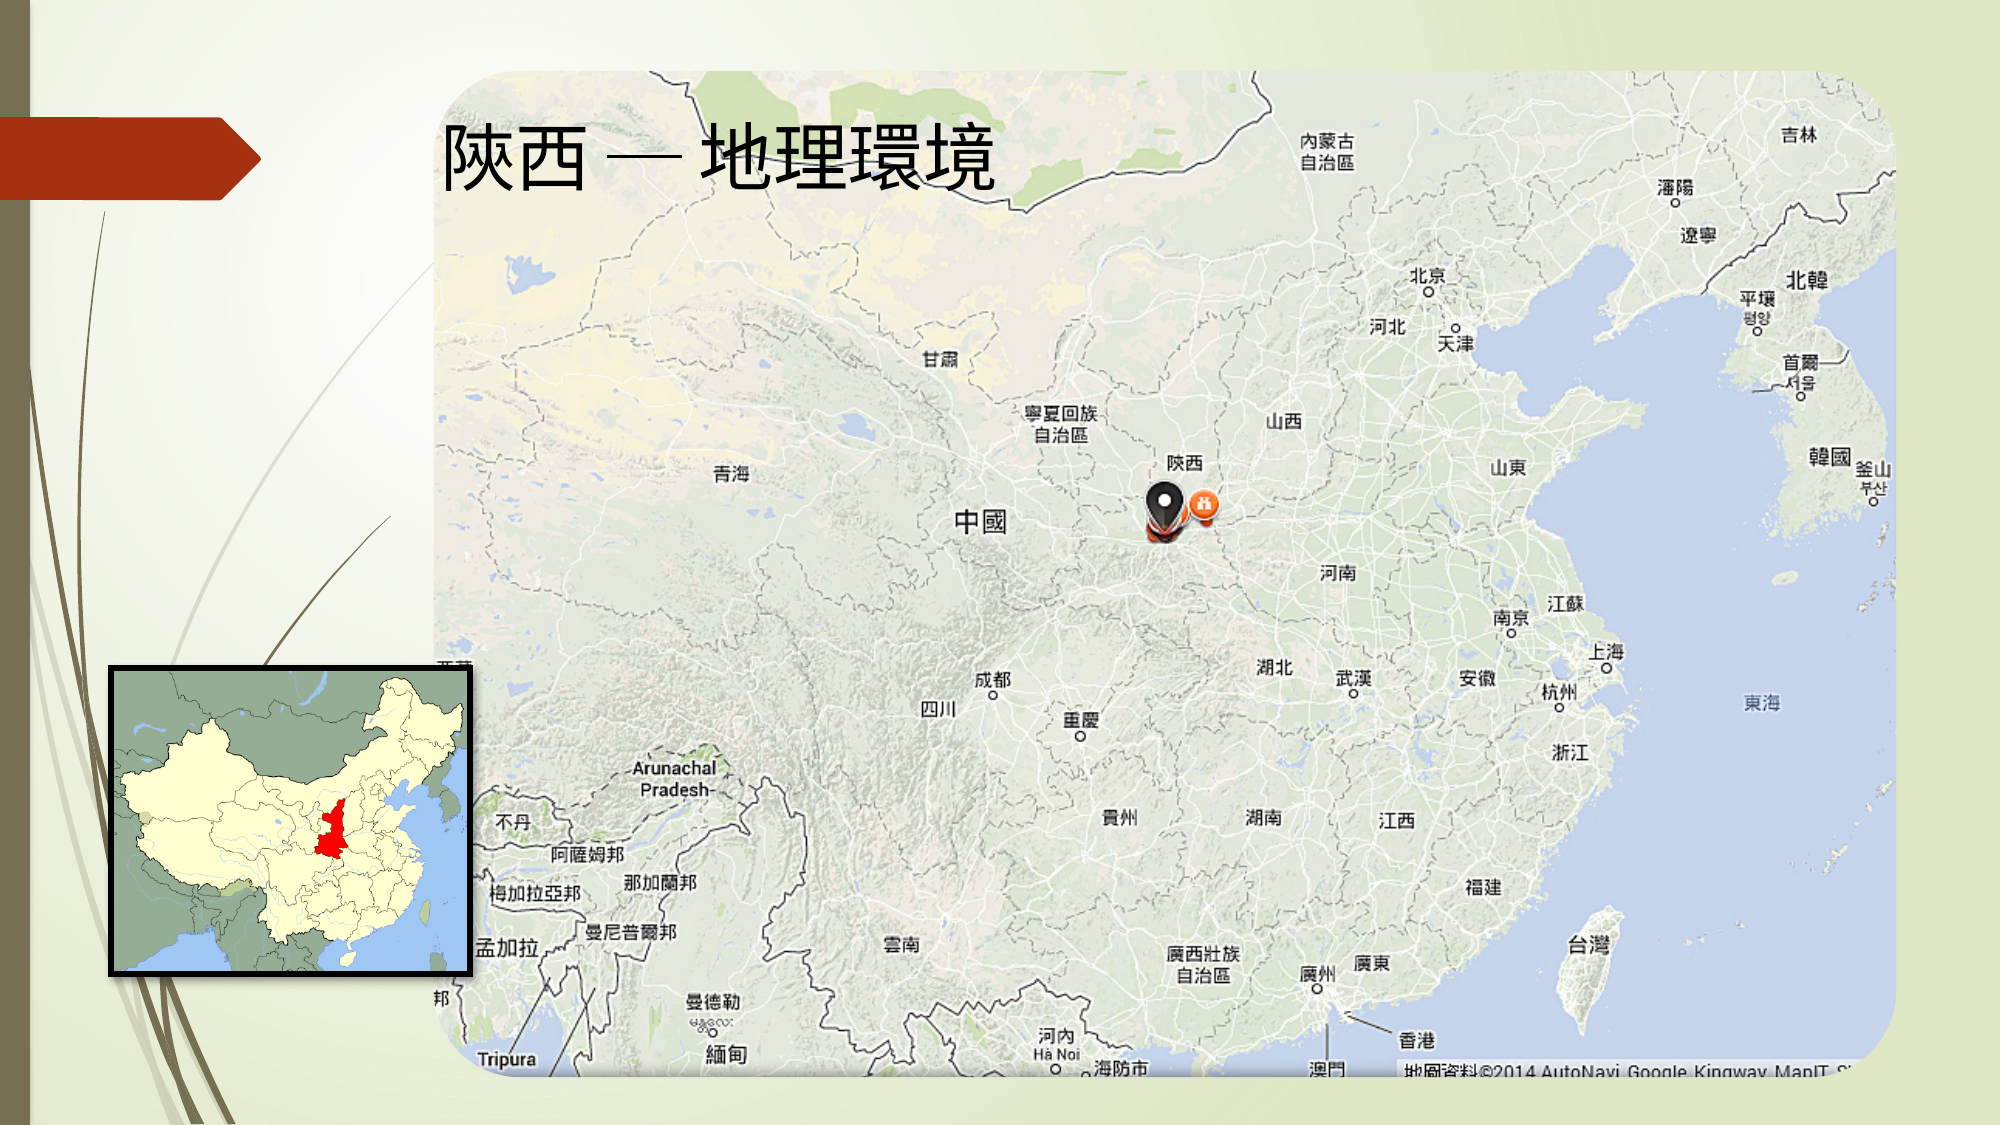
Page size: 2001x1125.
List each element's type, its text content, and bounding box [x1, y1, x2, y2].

title 陝西 ─ 地理環境 [425, 102, 429, 313]
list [433, 70, 1897, 1078]
picture [113, 671, 468, 972]
